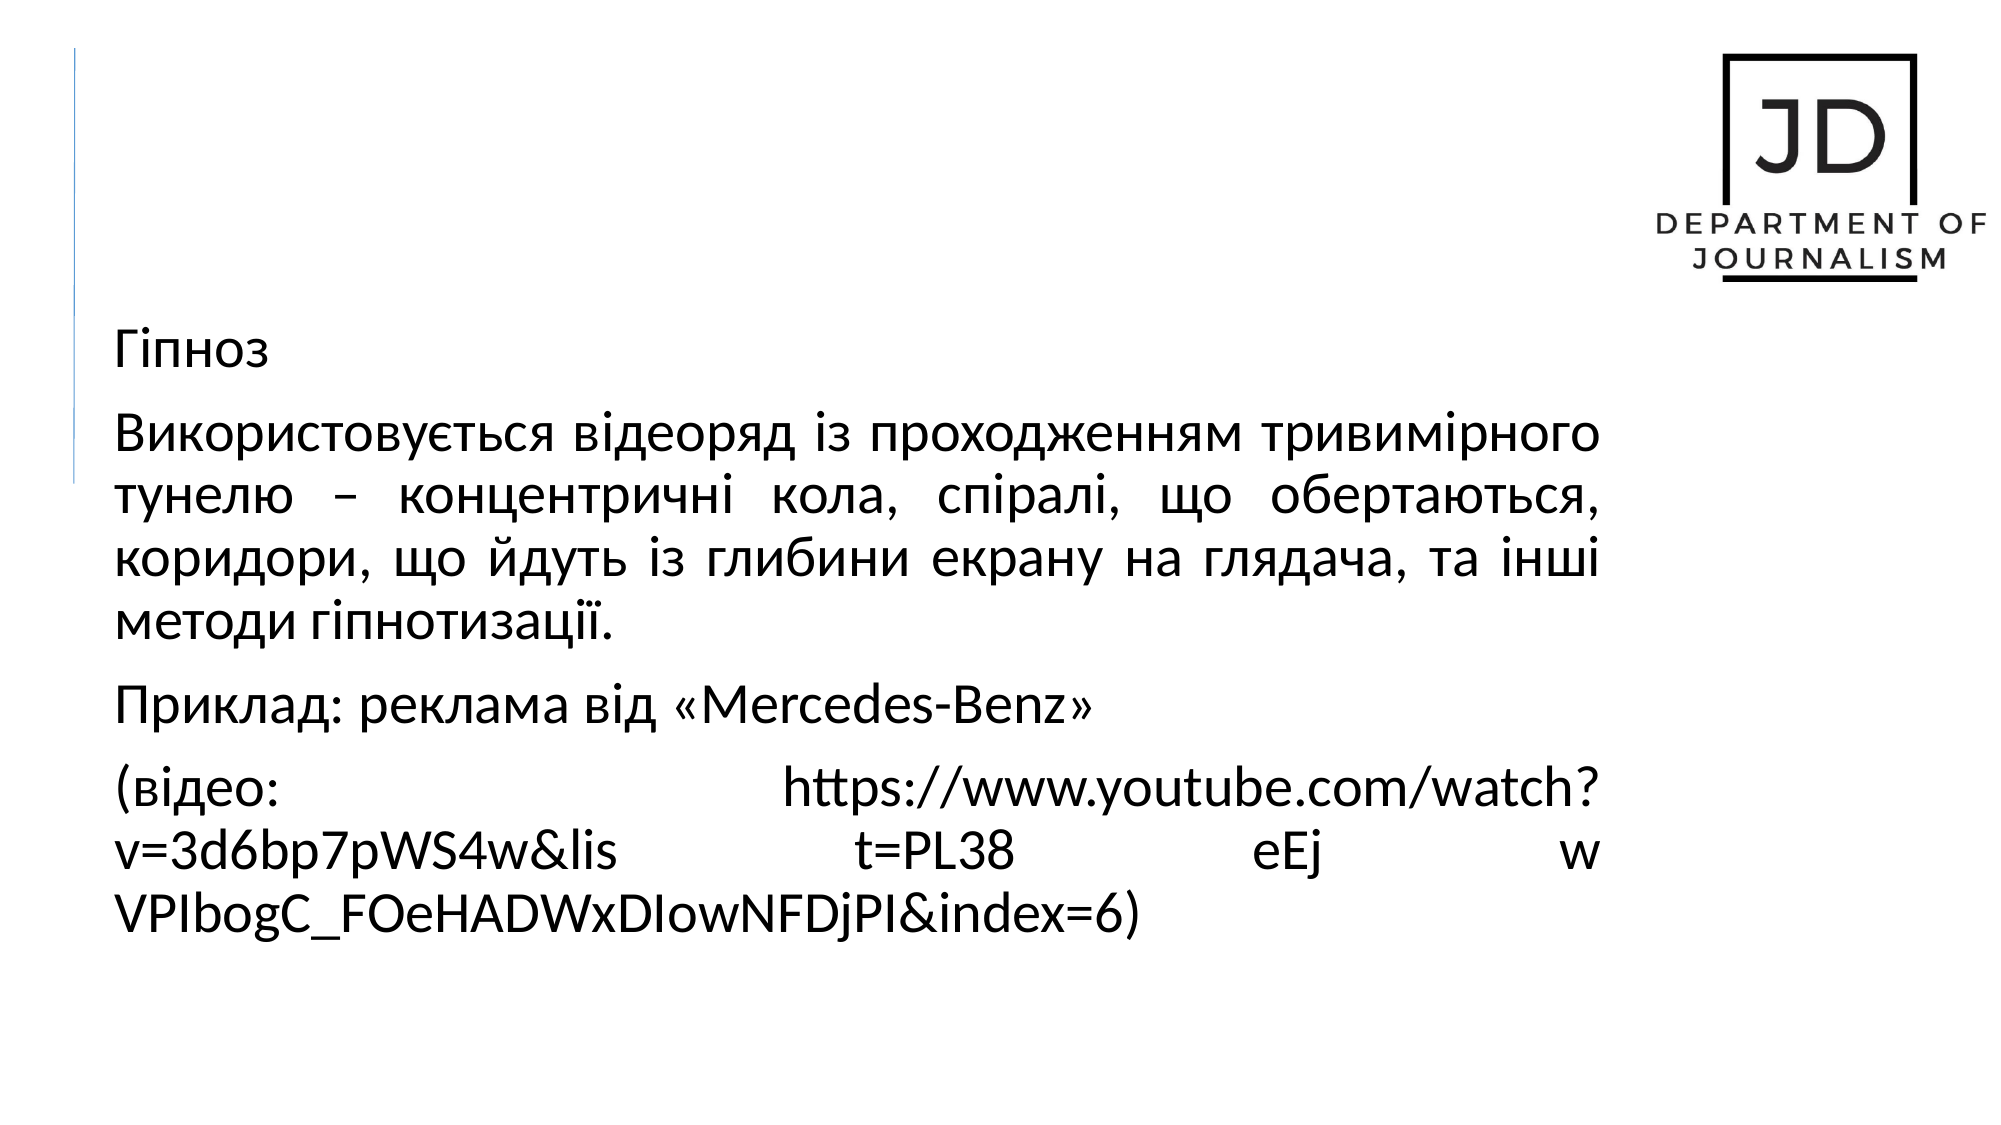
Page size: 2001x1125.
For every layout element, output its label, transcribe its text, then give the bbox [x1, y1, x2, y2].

picture [1641, 0, 2000, 358]
list Гіпноз Використовується відеоряд із проходженням тривимірного тунелю – концентричні кола, спіралі, що обертаються, коридори, що йдуть із глибини екрану на глядача, та інші методи гіпнотизації. Приклад: реклама від «Mercedes-Benz» (відео: https://www.youtube.com/watch?v=3d6bp7pWS4w&lis t=PL38 eEj w VPIbogC_FOeHADWxDIowNFDjPI&index=6) [99, 309, 1617, 1096]
